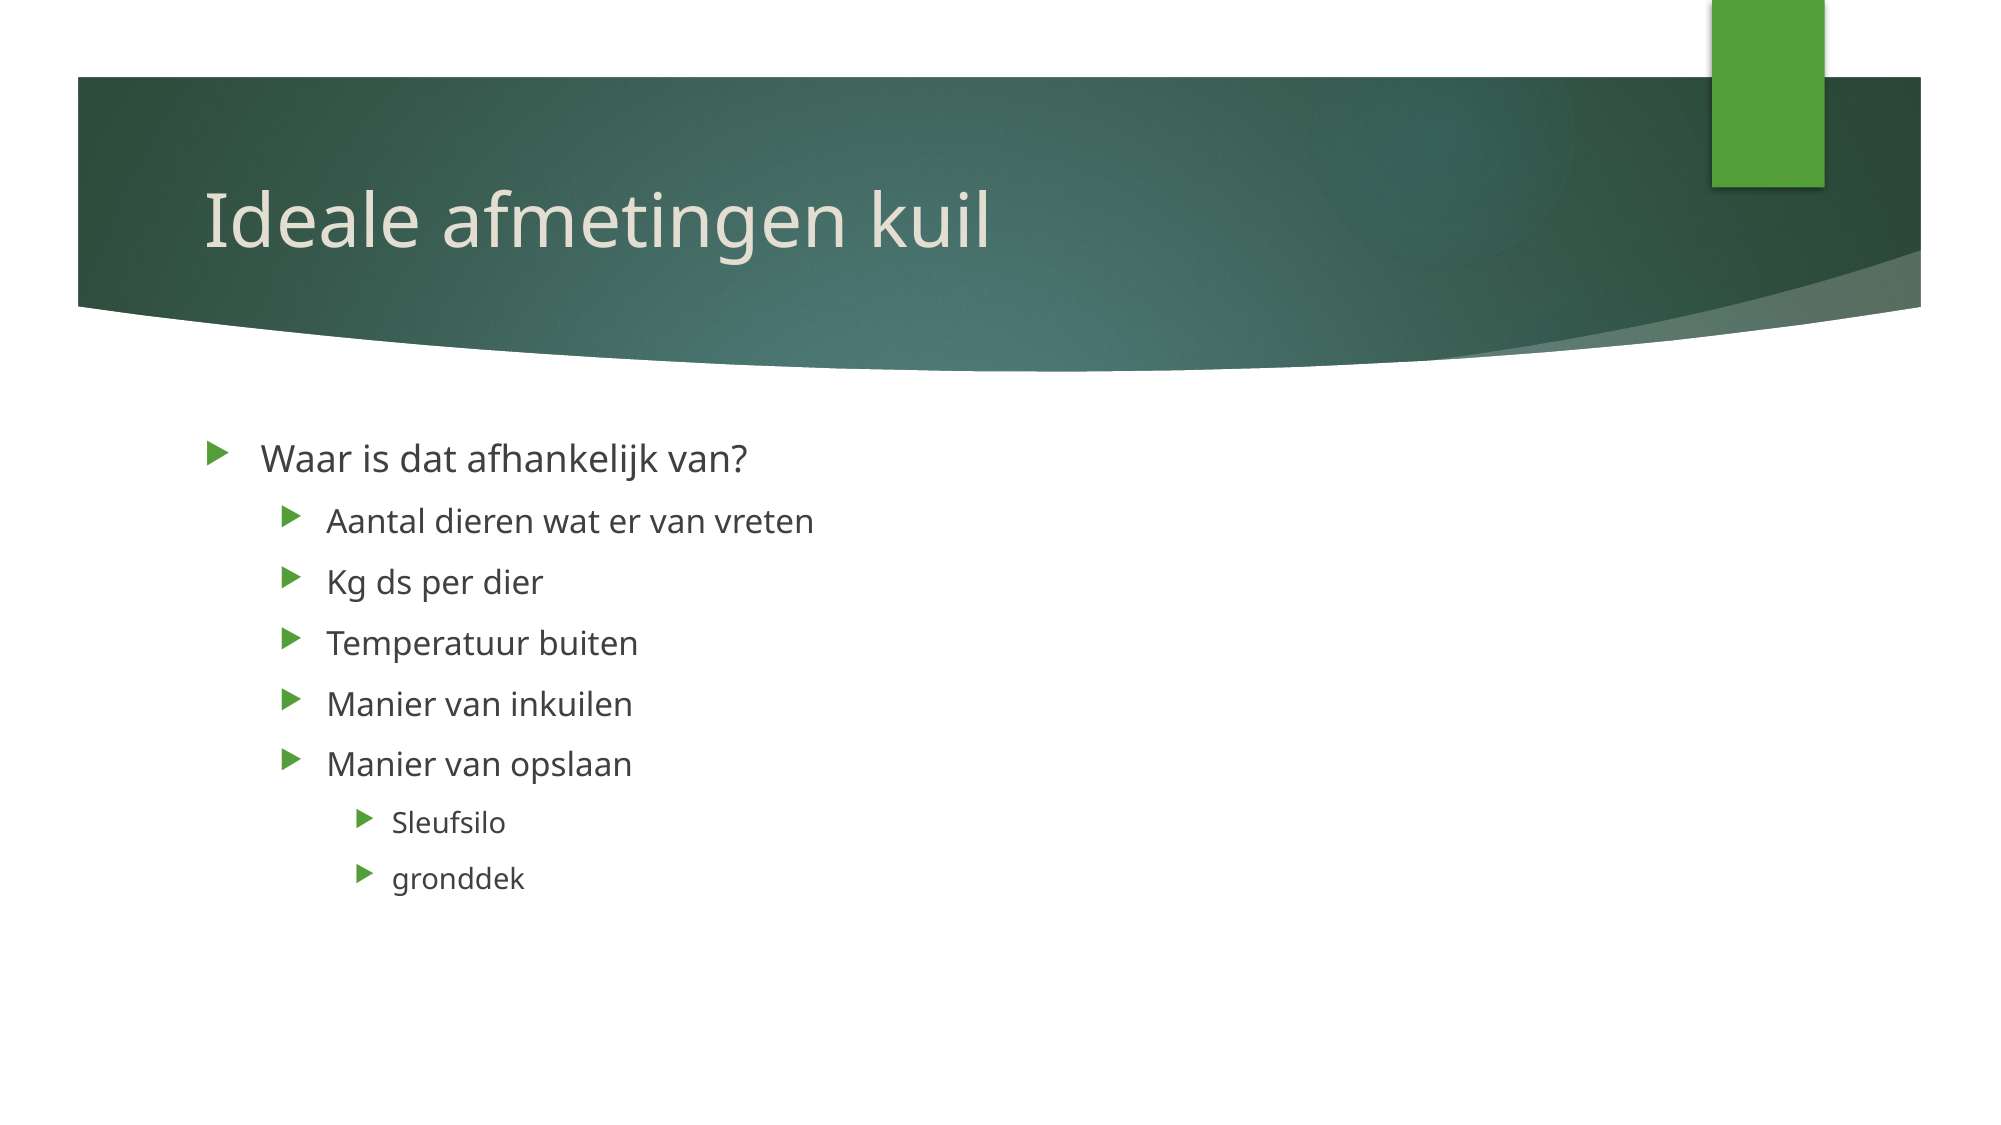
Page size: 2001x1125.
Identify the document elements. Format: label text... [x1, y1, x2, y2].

title Ideale afmetingen kuil [189, 159, 1627, 276]
list Waar is dat afhankelijk van? Aantal dieren wat er van vreten Kg ds per dier Temperatuur buiten Manier van inkuilen Manier van opslaan Sleufsilo gronddek [189, 427, 1638, 988]
